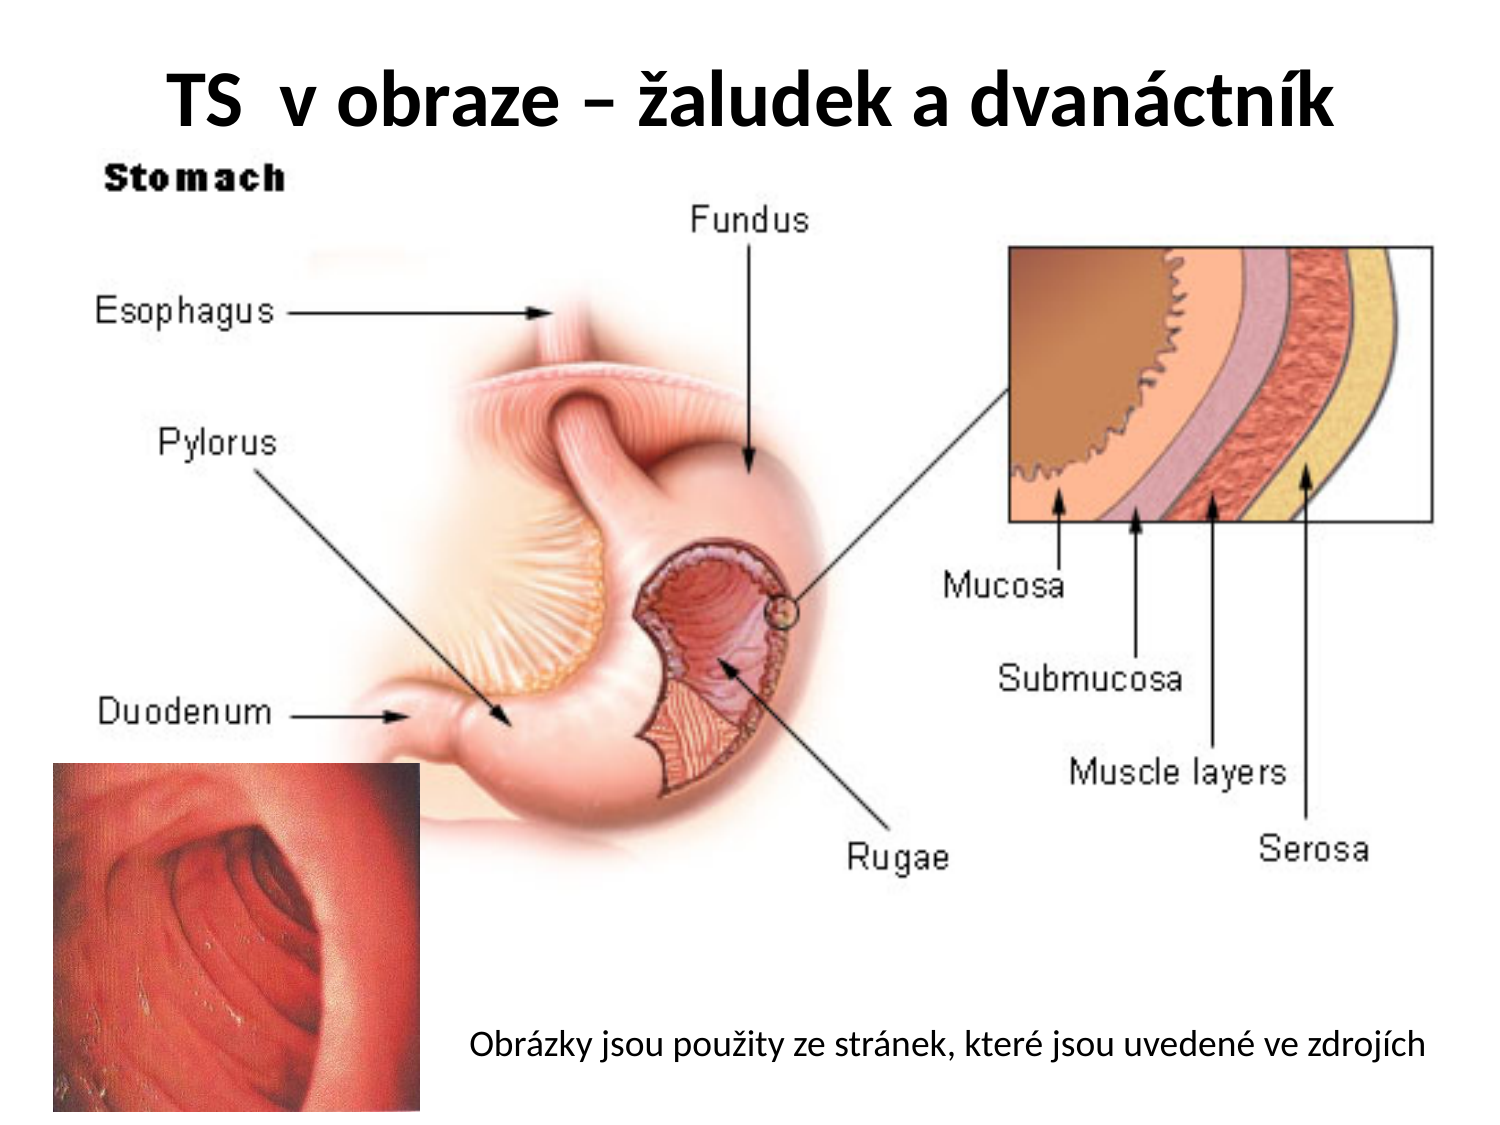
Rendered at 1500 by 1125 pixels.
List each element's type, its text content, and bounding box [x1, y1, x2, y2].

picture [52, 148, 1500, 1112]
text_box Obrázky jsou použity ze stránek, které jsou uvedené ve zdrojích [454, 1011, 1500, 1072]
title TS v obraze – žaludek a dvanáctník [76, 0, 1427, 148]
